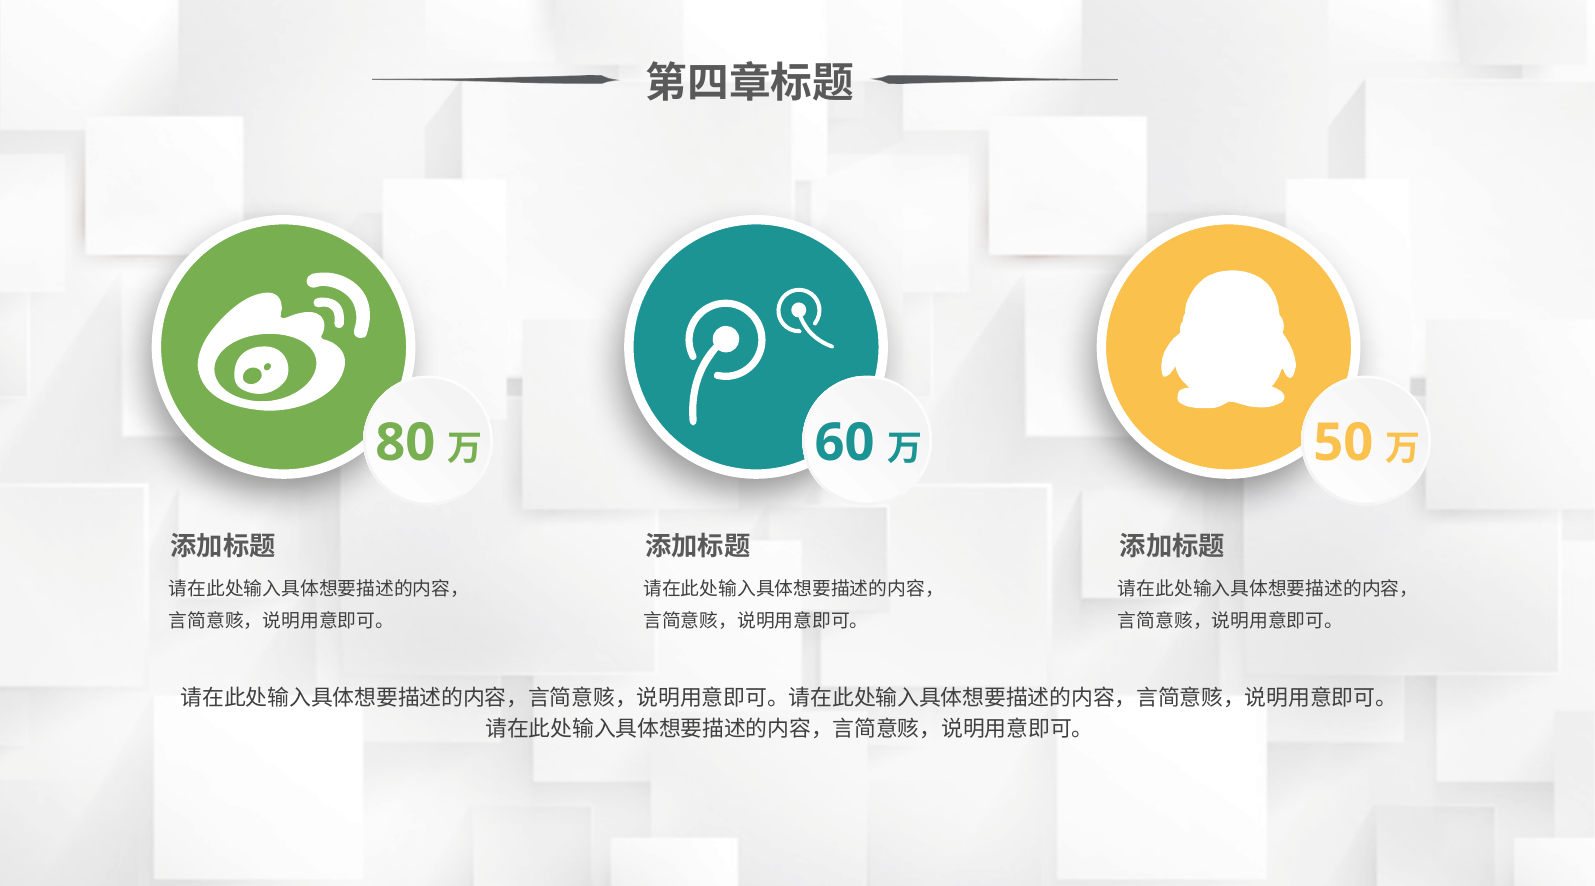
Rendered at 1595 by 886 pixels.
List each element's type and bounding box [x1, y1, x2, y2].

text_box [1101, 219, 1356, 475]
text_box [1102, 521, 1447, 640]
text_box [153, 521, 498, 640]
text_box [628, 219, 884, 475]
text_box [360, 375, 498, 506]
text_box [156, 219, 411, 475]
picture [0, 0, 1595, 886]
text_box [628, 521, 973, 640]
text_box [1298, 375, 1436, 506]
text_box [799, 375, 937, 506]
